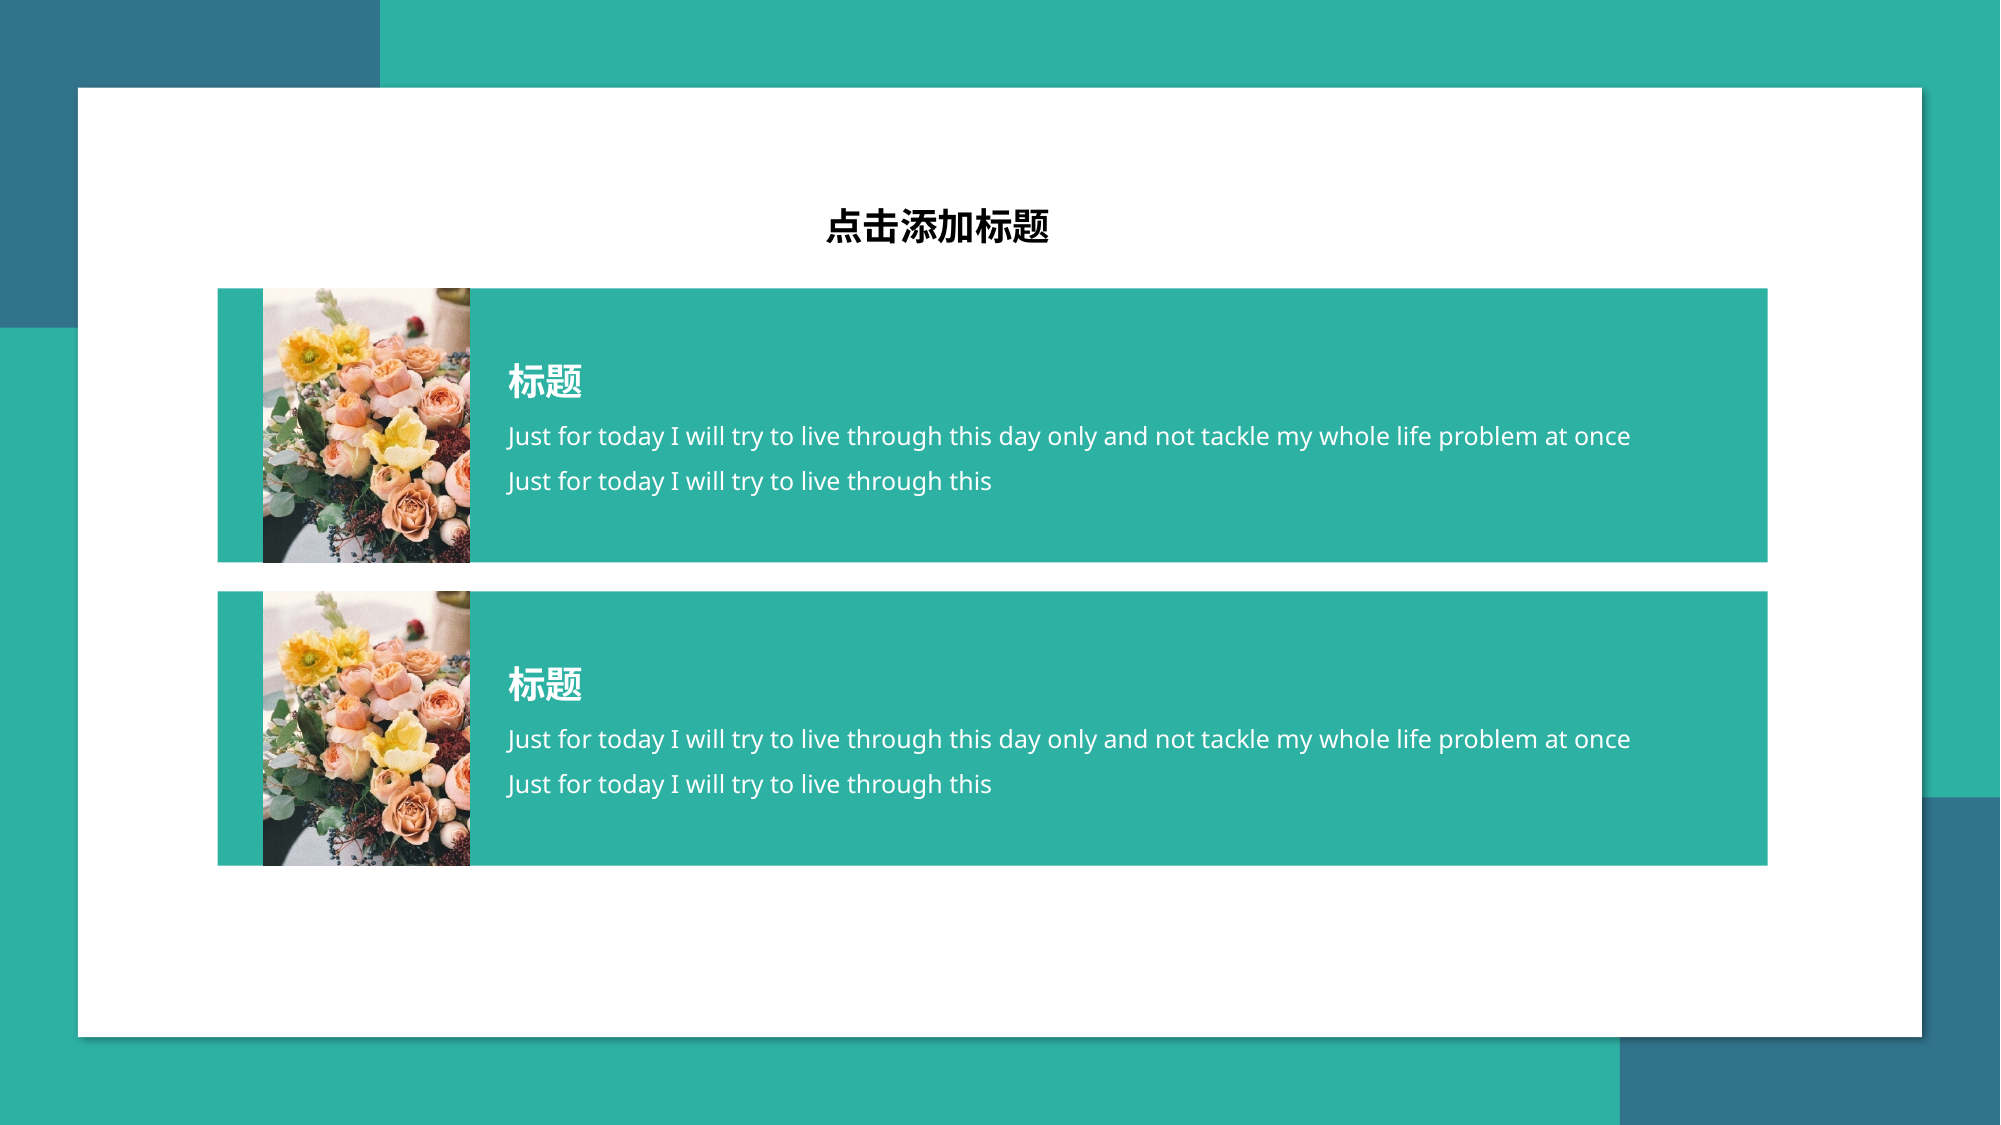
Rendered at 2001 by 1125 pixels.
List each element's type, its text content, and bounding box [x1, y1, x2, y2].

text_box 标题 [493, 350, 694, 398]
picture [263, 591, 470, 866]
text_box Just for today I will try to live through this day only and not tackle my whole life problem at once Just for today I will try to live through this [493, 701, 1681, 807]
text_box Just for today I will try to live through this day only and not tackle my whole life problem at once Just for today I will try to live through this [493, 398, 1681, 503]
text_box 点击添加标题 [810, 195, 1190, 256]
text_box [217, 590, 1769, 867]
picture [263, 288, 470, 563]
text_box [217, 287, 1769, 563]
text_box 标题 [493, 653, 694, 701]
